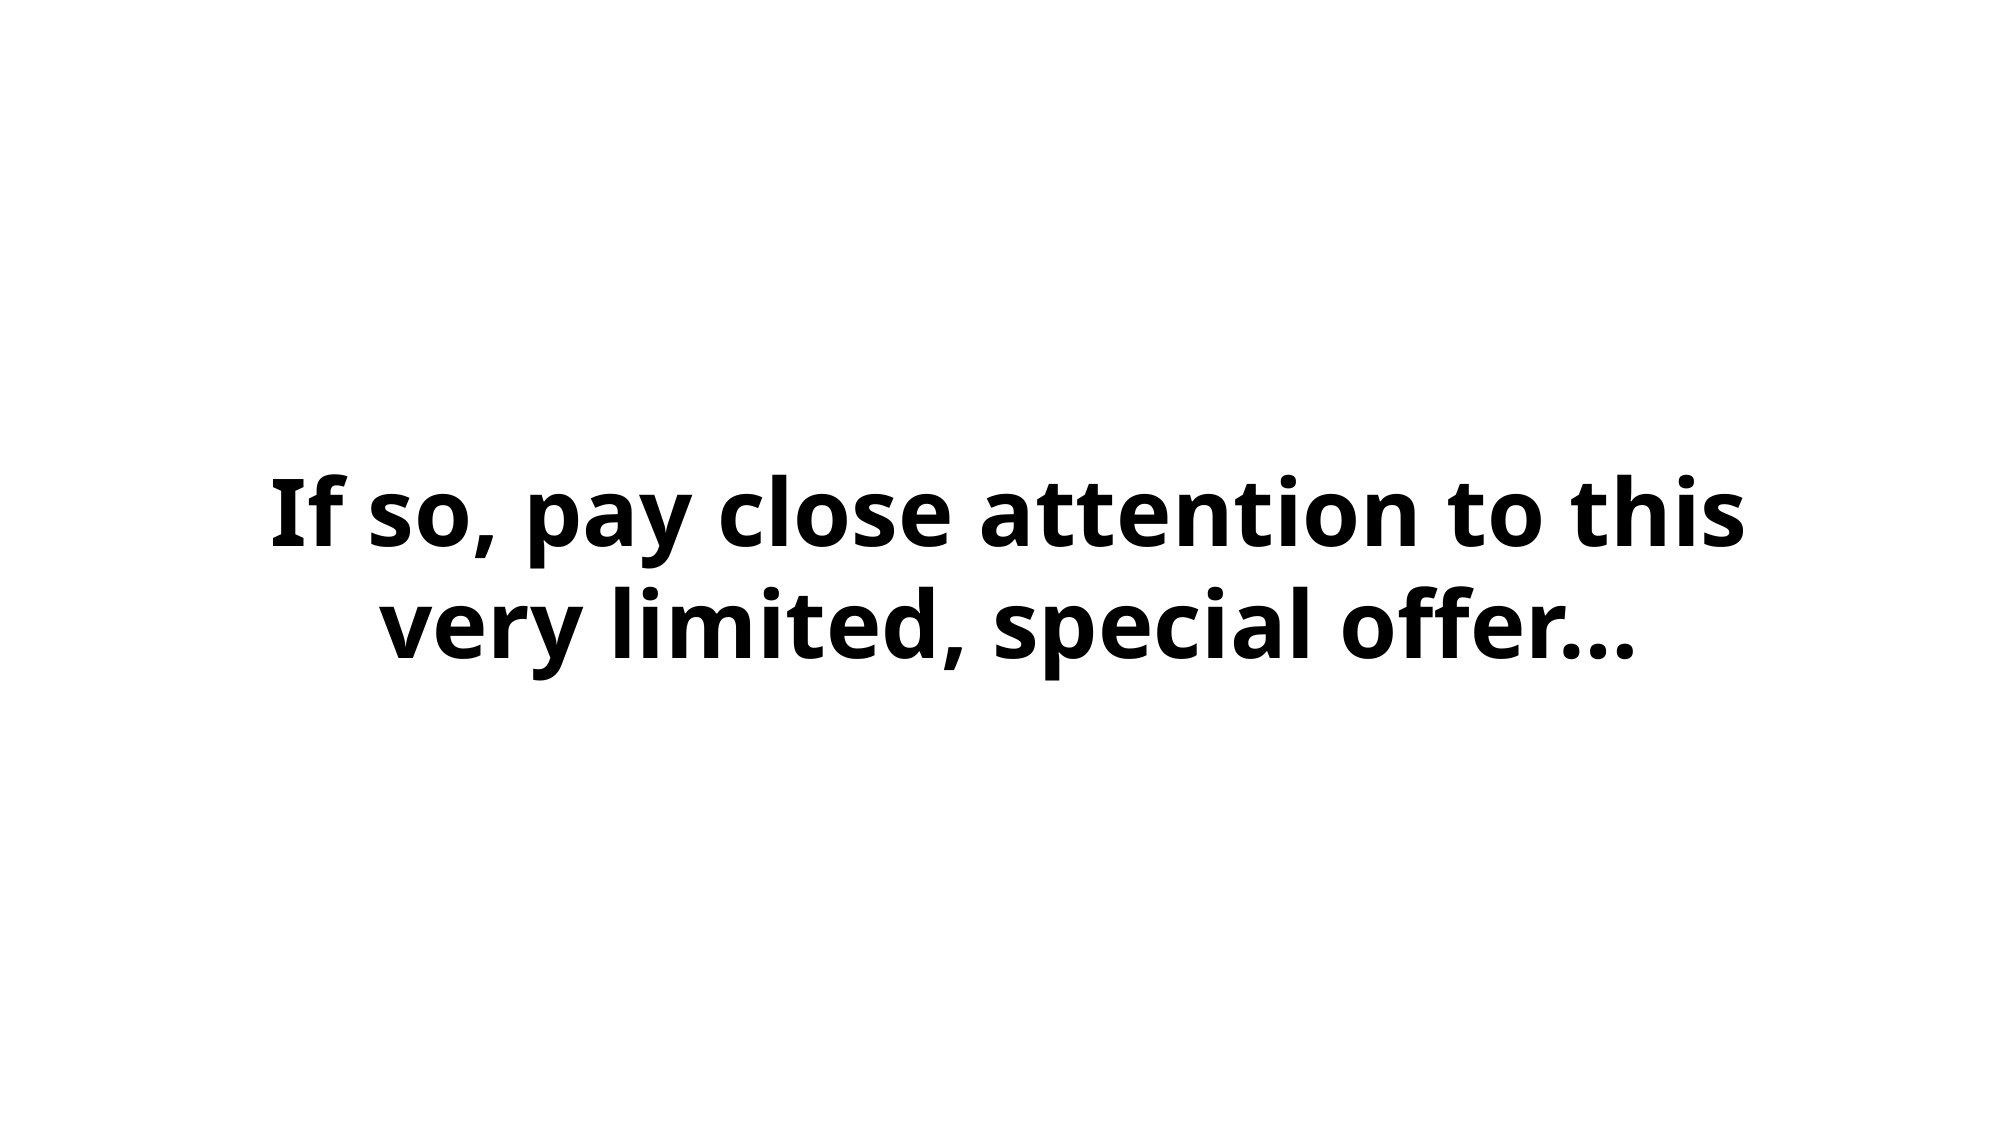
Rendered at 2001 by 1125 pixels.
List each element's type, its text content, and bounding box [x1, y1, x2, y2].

text_box If so, pay close attention to this very limited, special offer… [231, 445, 1788, 685]
